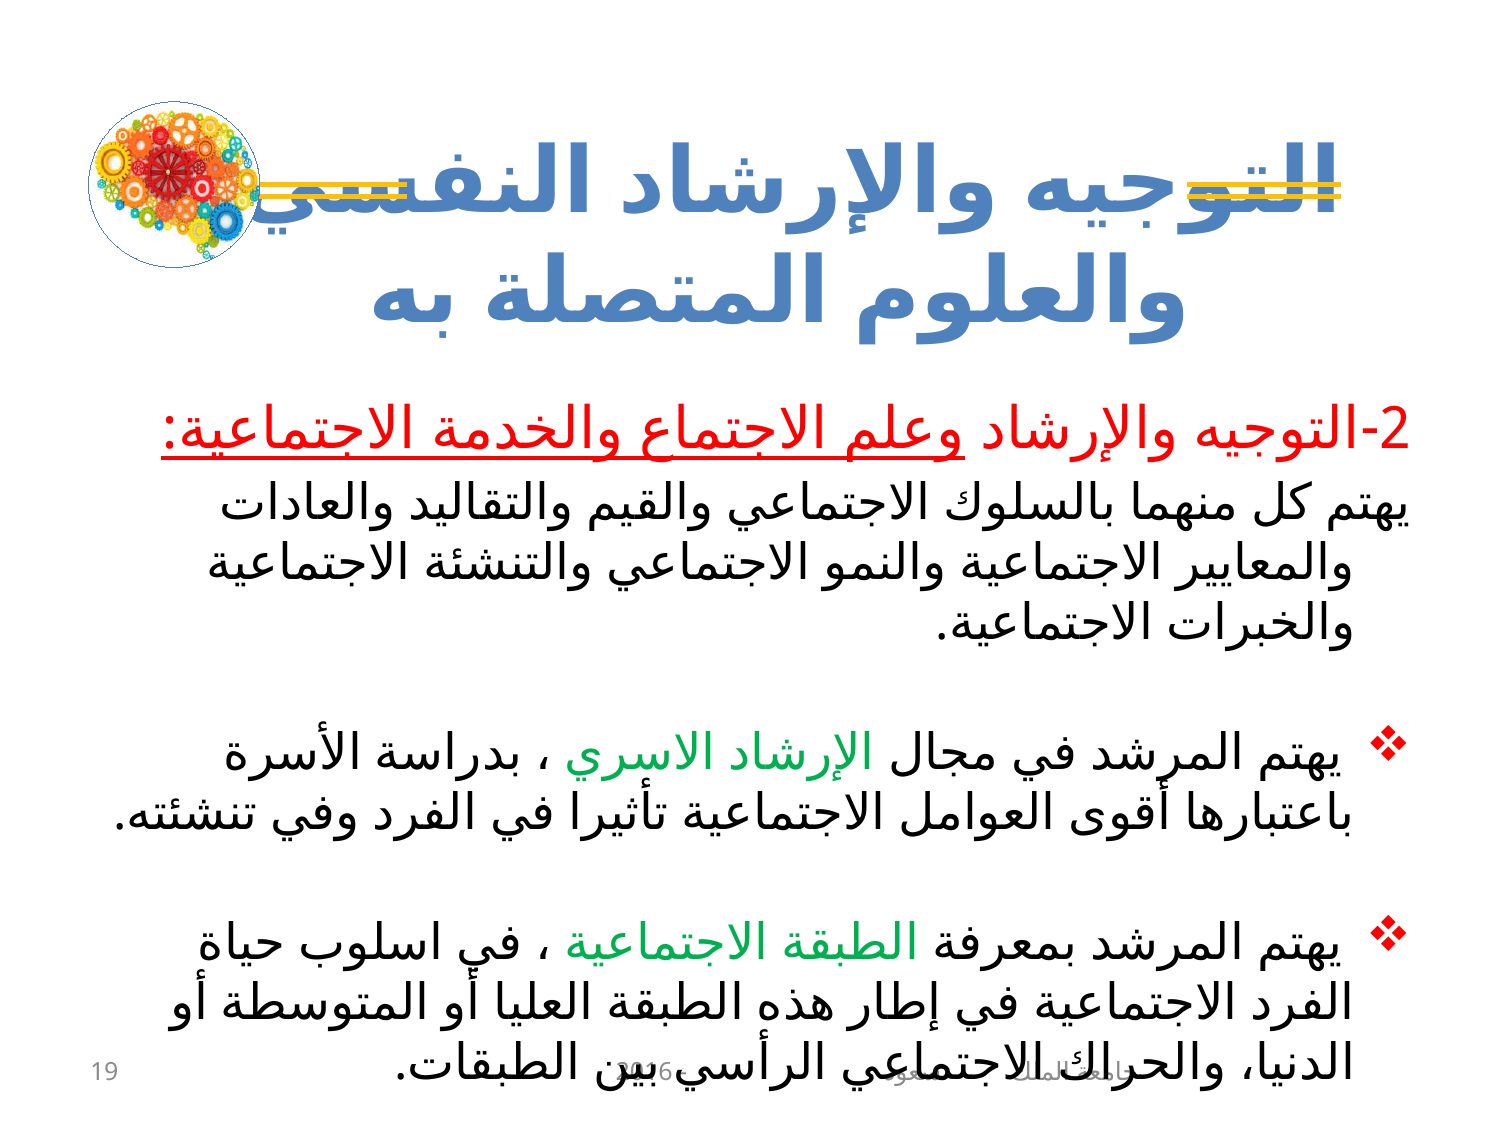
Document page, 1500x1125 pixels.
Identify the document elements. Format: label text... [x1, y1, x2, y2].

text_box التوجيه والإرشاد النفسي والعلوم المتصلة به [200, 113, 1359, 349]
text_box 2-التوجيه والإرشاد وعلم الاجتماع والخدمة الاجتماعية: يهتم كل منهما بالسلوك الاجتماعي والقيم والتقاليد والعادات والمعايير الاجتماعية والنمو الاجتماعي والتنشئة الاجتماعية والخبرات الاجتماعية. يهتم المرشد في مجال الإرشاد الاسري ، بدراسة الأسرة باعتبارها أقوى العوامل الاجتماعية تأثيرا في الفرد وفي تنشئته. يهتم المرشد بمعرفة الطبقة الاجتماعية ، في اسلوب حياة الفرد الاجتماعية في إطار هذه الطبقة العليا أو المتوسطة أو الدنيا، والحراك الاجتماعي الرأسي بين الطبقات. [76, 382, 1427, 1125]
picture [88, 101, 260, 268]
